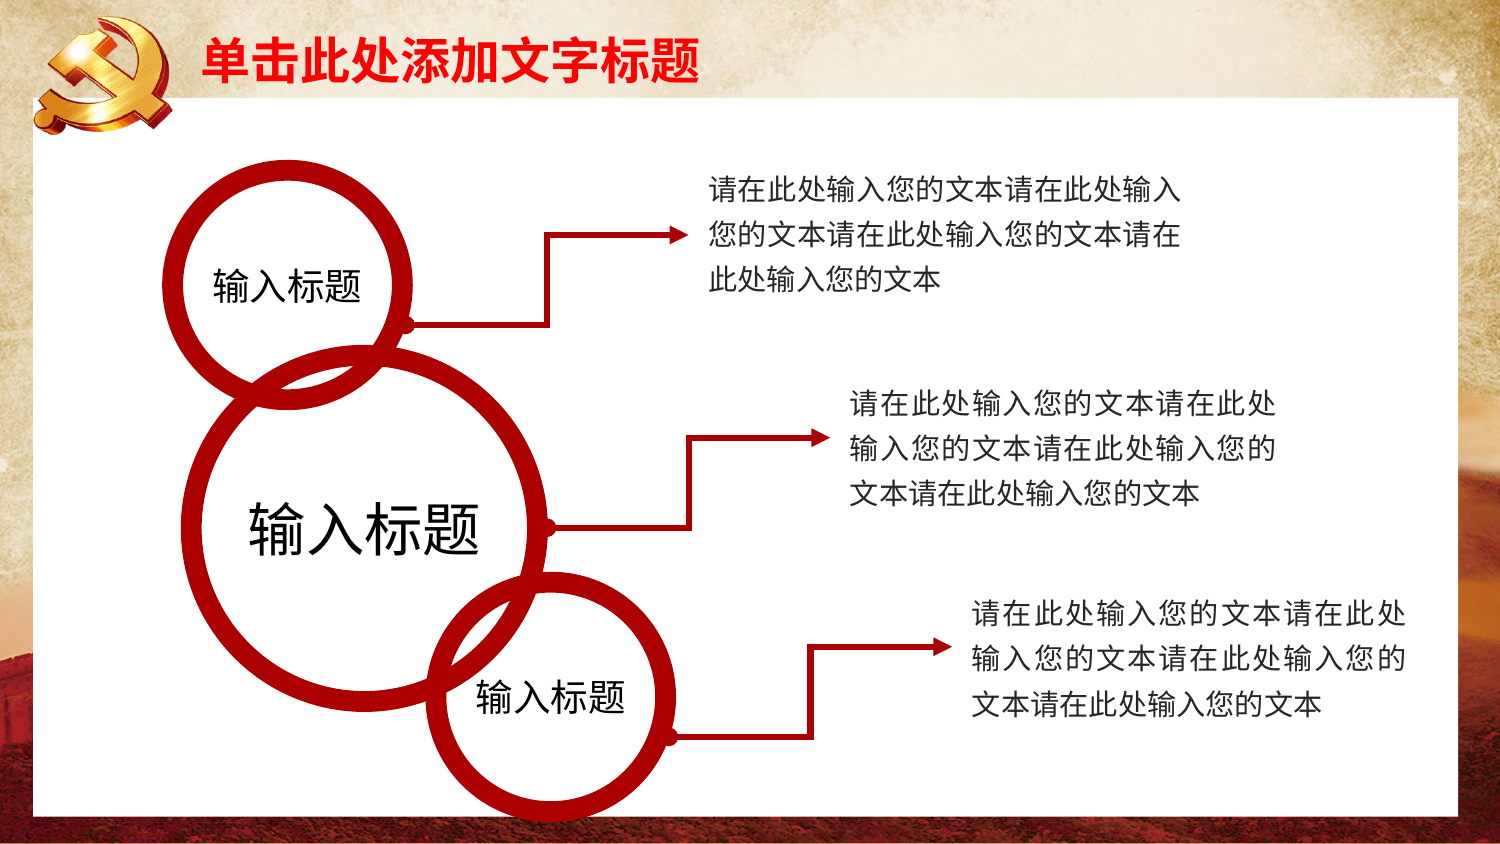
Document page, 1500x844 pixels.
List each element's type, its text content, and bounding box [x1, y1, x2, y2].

text_box 请在此处输入您的文本请在此处输入您的文本请在此处输入您的文本请在此处输入您的文本 [833, 333, 1294, 552]
text_box 请在此处输入您的文本请在此处输入您的文本请在此处输入您的文本请在此处输入您的文本 [691, 150, 1199, 307]
text_box [156, 22, 573, 108]
text_box 请在此处输入您的文本请在此处输入您的文本请在此处输入您的文本请在此处输入您的文本 [955, 556, 1424, 750]
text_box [547, 437, 831, 528]
picture [0, 0, 1500, 844]
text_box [668, 646, 953, 737]
text_box 输入标题 [172, 170, 403, 400]
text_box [405, 234, 689, 325]
text_box 输入标题 [191, 355, 538, 702]
text_box 输入标题 [435, 582, 666, 812]
